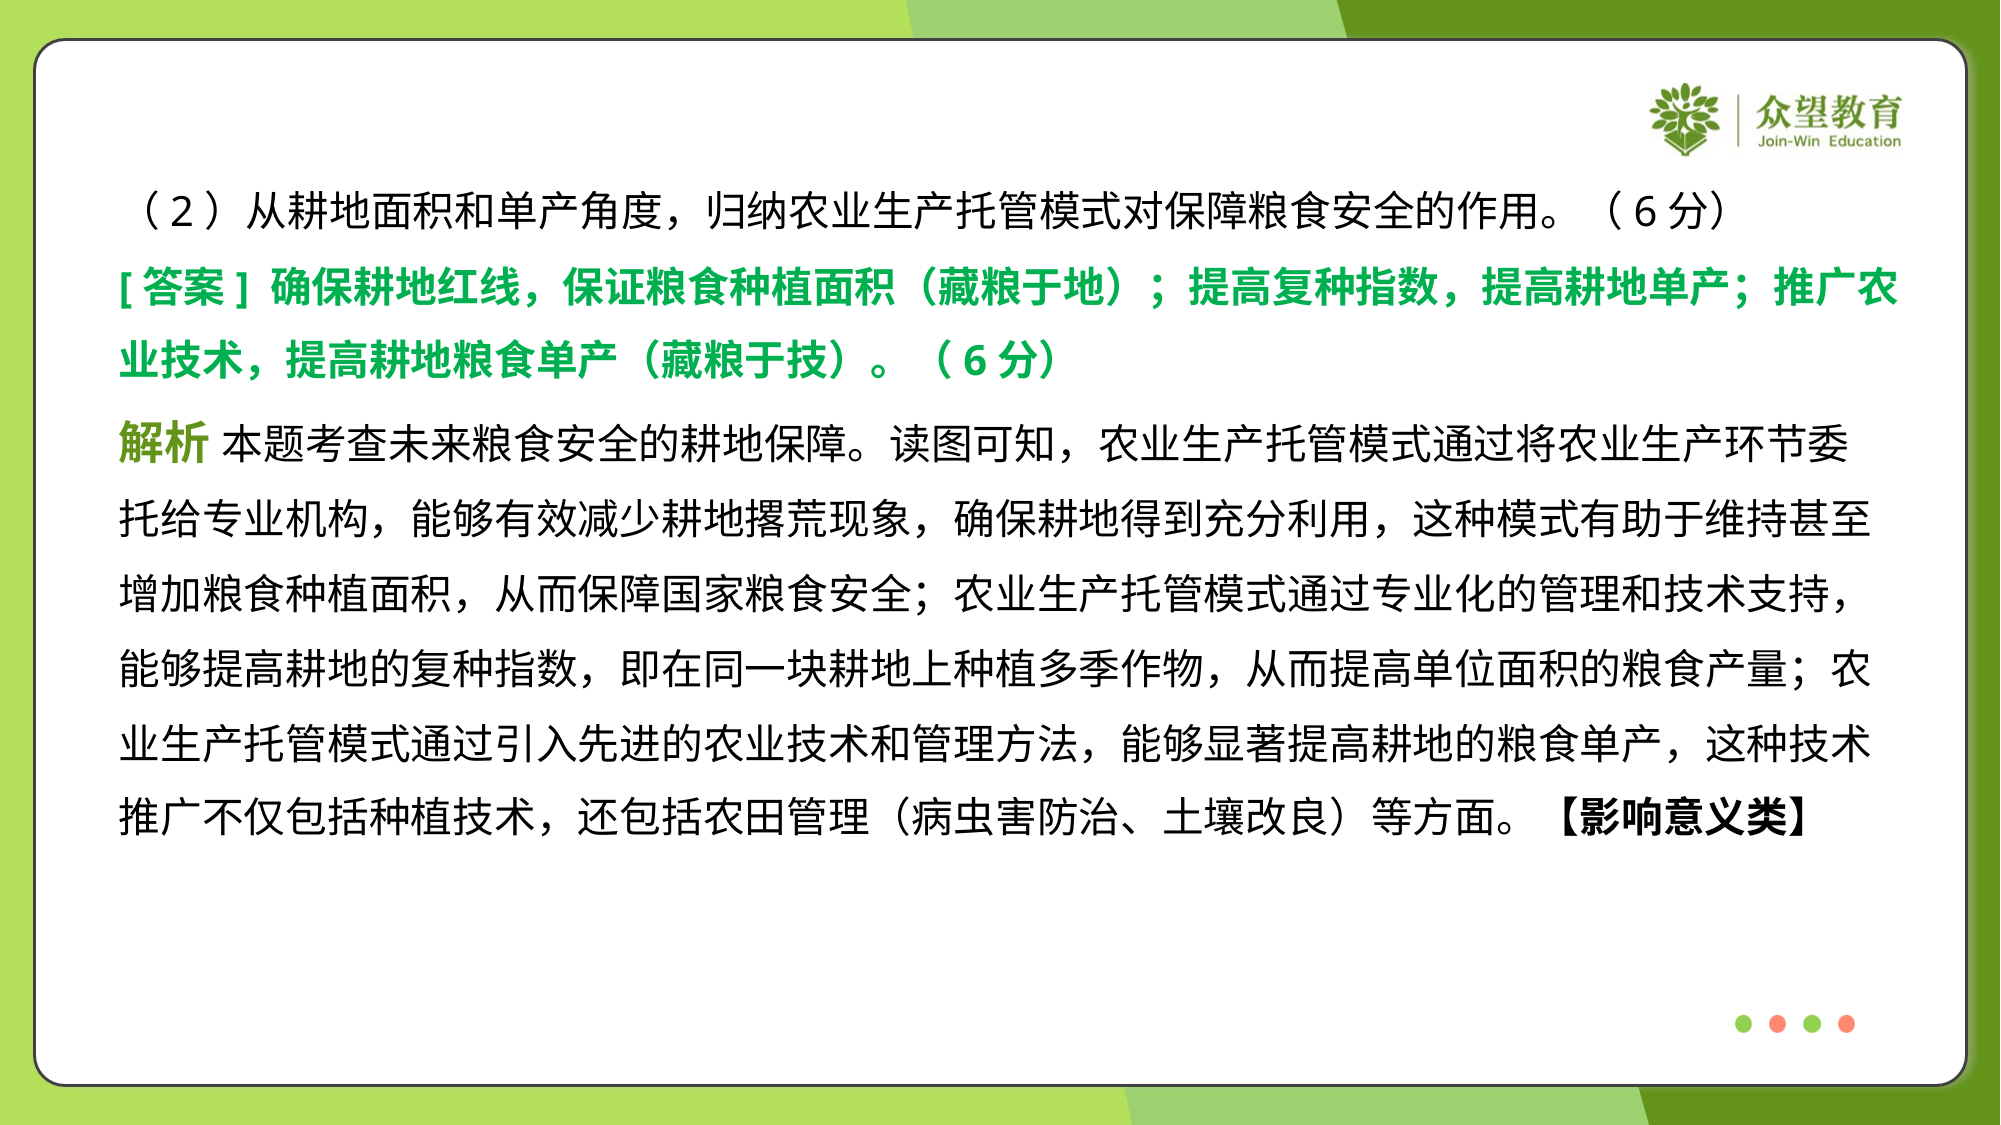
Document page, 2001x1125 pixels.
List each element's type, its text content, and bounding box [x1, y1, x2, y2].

text_box [答案] 确保耕地红线，保证粮食种植面积（藏粮于地）；提高复种指数，提高耕地单产；推广农 业技术，提高耕地粮食单产（藏粮于技）。（6分） [118, 235, 1883, 376]
text_box 解析 本题考查未来粮食安全的耕地保障。读图可知，农业生产托管模式通过将农业生产环节委 托给专业机构，能够有效减少耕地撂荒现象，确保耕地得到充分利用，这种模式有助于维持甚至 增加粮食种植面积，从而保障国家粮食安全；农业生产托管模式通过专业化的管理和技术支持， 能够提高耕地的复种指数，即在同一块耕地上种植多季作物，从而提高单位面积的粮食产量；农 业生产托管模式通过引入先进的农业技术和管理方法，能够显著提高耕地的粮食单产，这种技术 推广不仅包括种植技术，还包括农田管理（病虫害防治、土壤改良）等方面。【影响意义类】 [118, 391, 1883, 834]
picture [0, 0, 2000, 1125]
text_box （2）从耕地面积和单产角度，归纳农业生产托管模式对保障粮食安全的作用。（6分） [118, 159, 1883, 227]
